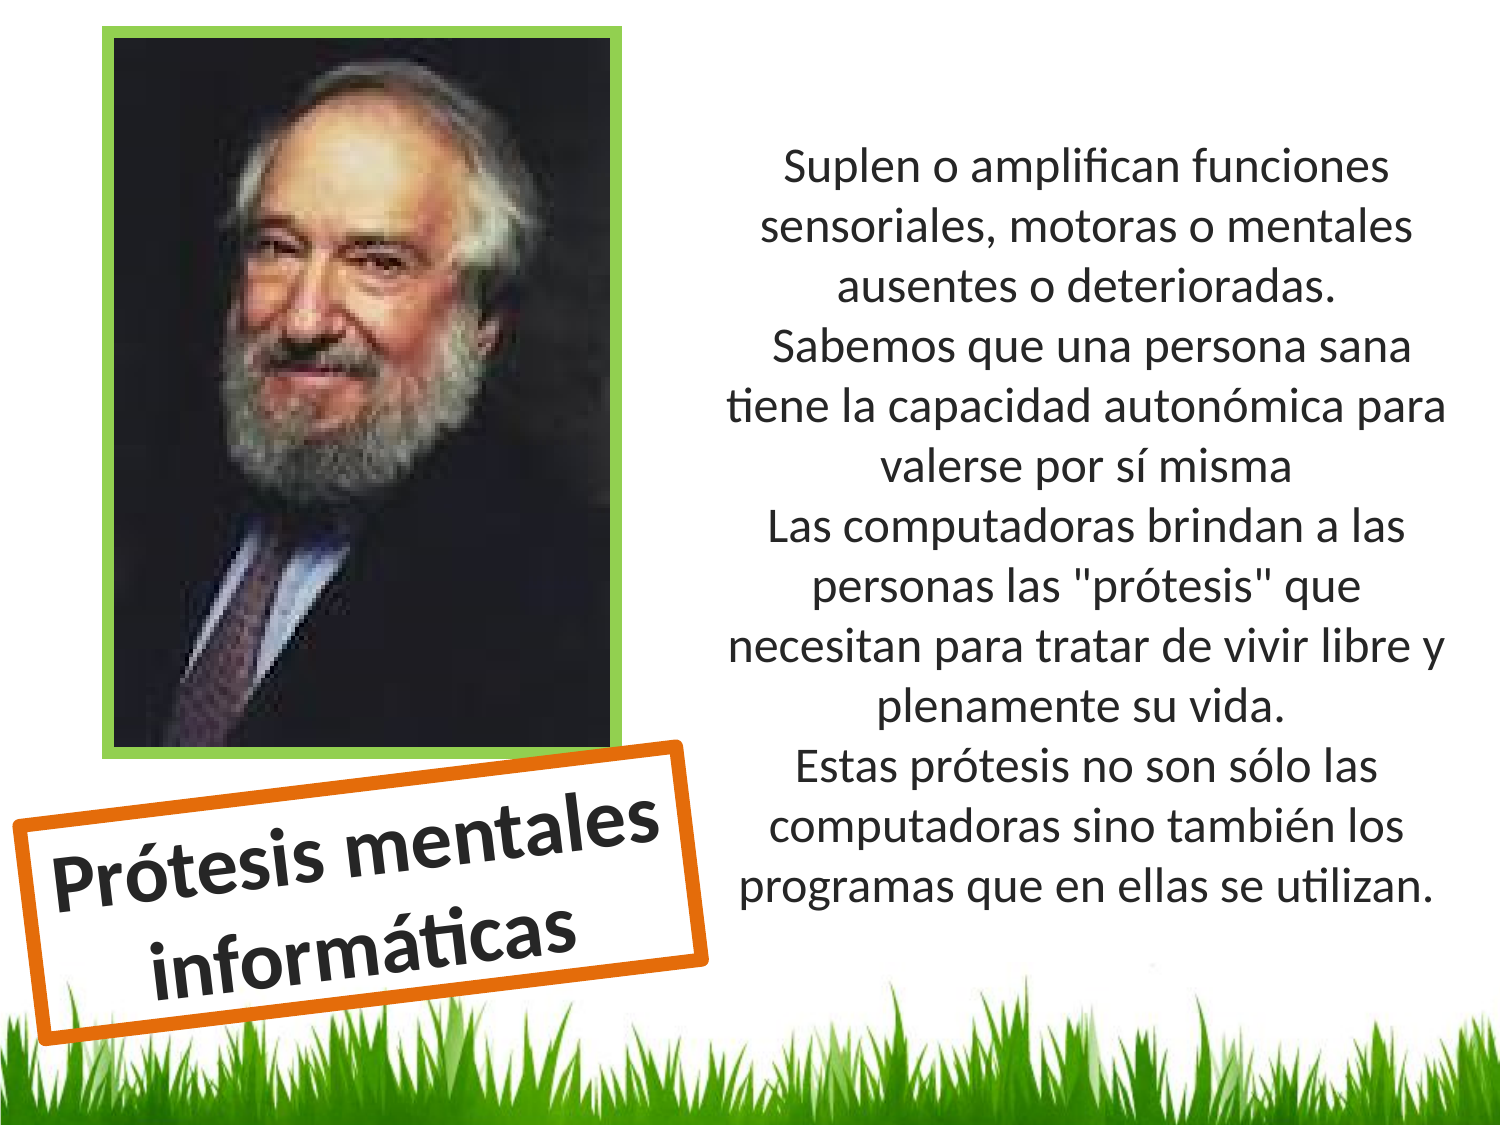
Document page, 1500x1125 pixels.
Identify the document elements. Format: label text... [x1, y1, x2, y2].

picture [0, 962, 1500, 1125]
text_box Suplen o amplifican funciones sensoriales, motoras o mentales ausentes o deterioradas. Sabemos que una persona sana tiene la capacidad autonómica para valerse por sí misma Las computadoras brindan a las personas las "prótesis" que necesitan para tratar de vivir libre y plenamente su vida. Estas prótesis no son sólo las computadoras sino también los programas que en ellas se utilizan. [702, 125, 1471, 921]
picture [113, 37, 611, 747]
text_box Prótesis mentales informáticas [19, 746, 702, 1040]
